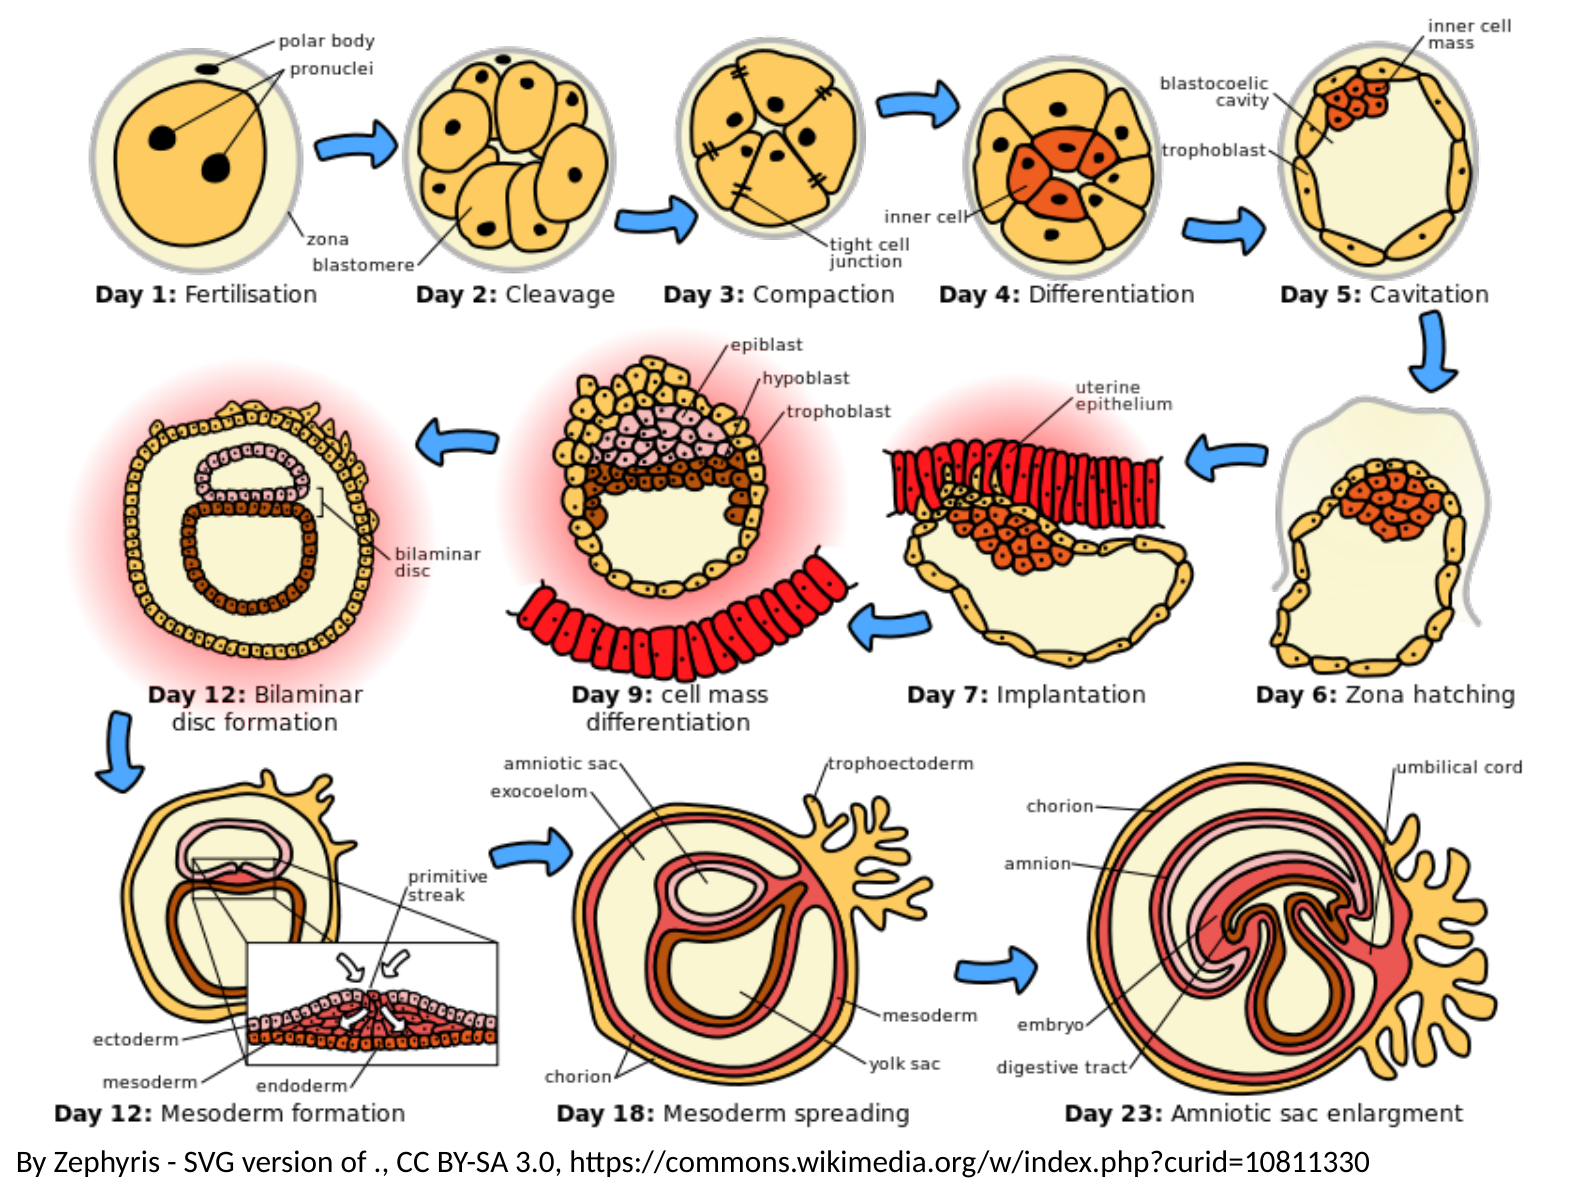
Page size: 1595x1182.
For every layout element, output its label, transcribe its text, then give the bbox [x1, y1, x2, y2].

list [39, 0, 1539, 1159]
text_box By Zephyris - SVG version of ., CC BY-SA 3.0, https://commons.wikimedia.org/w/index.php?curid=10811330 [0, 1132, 1595, 1182]
